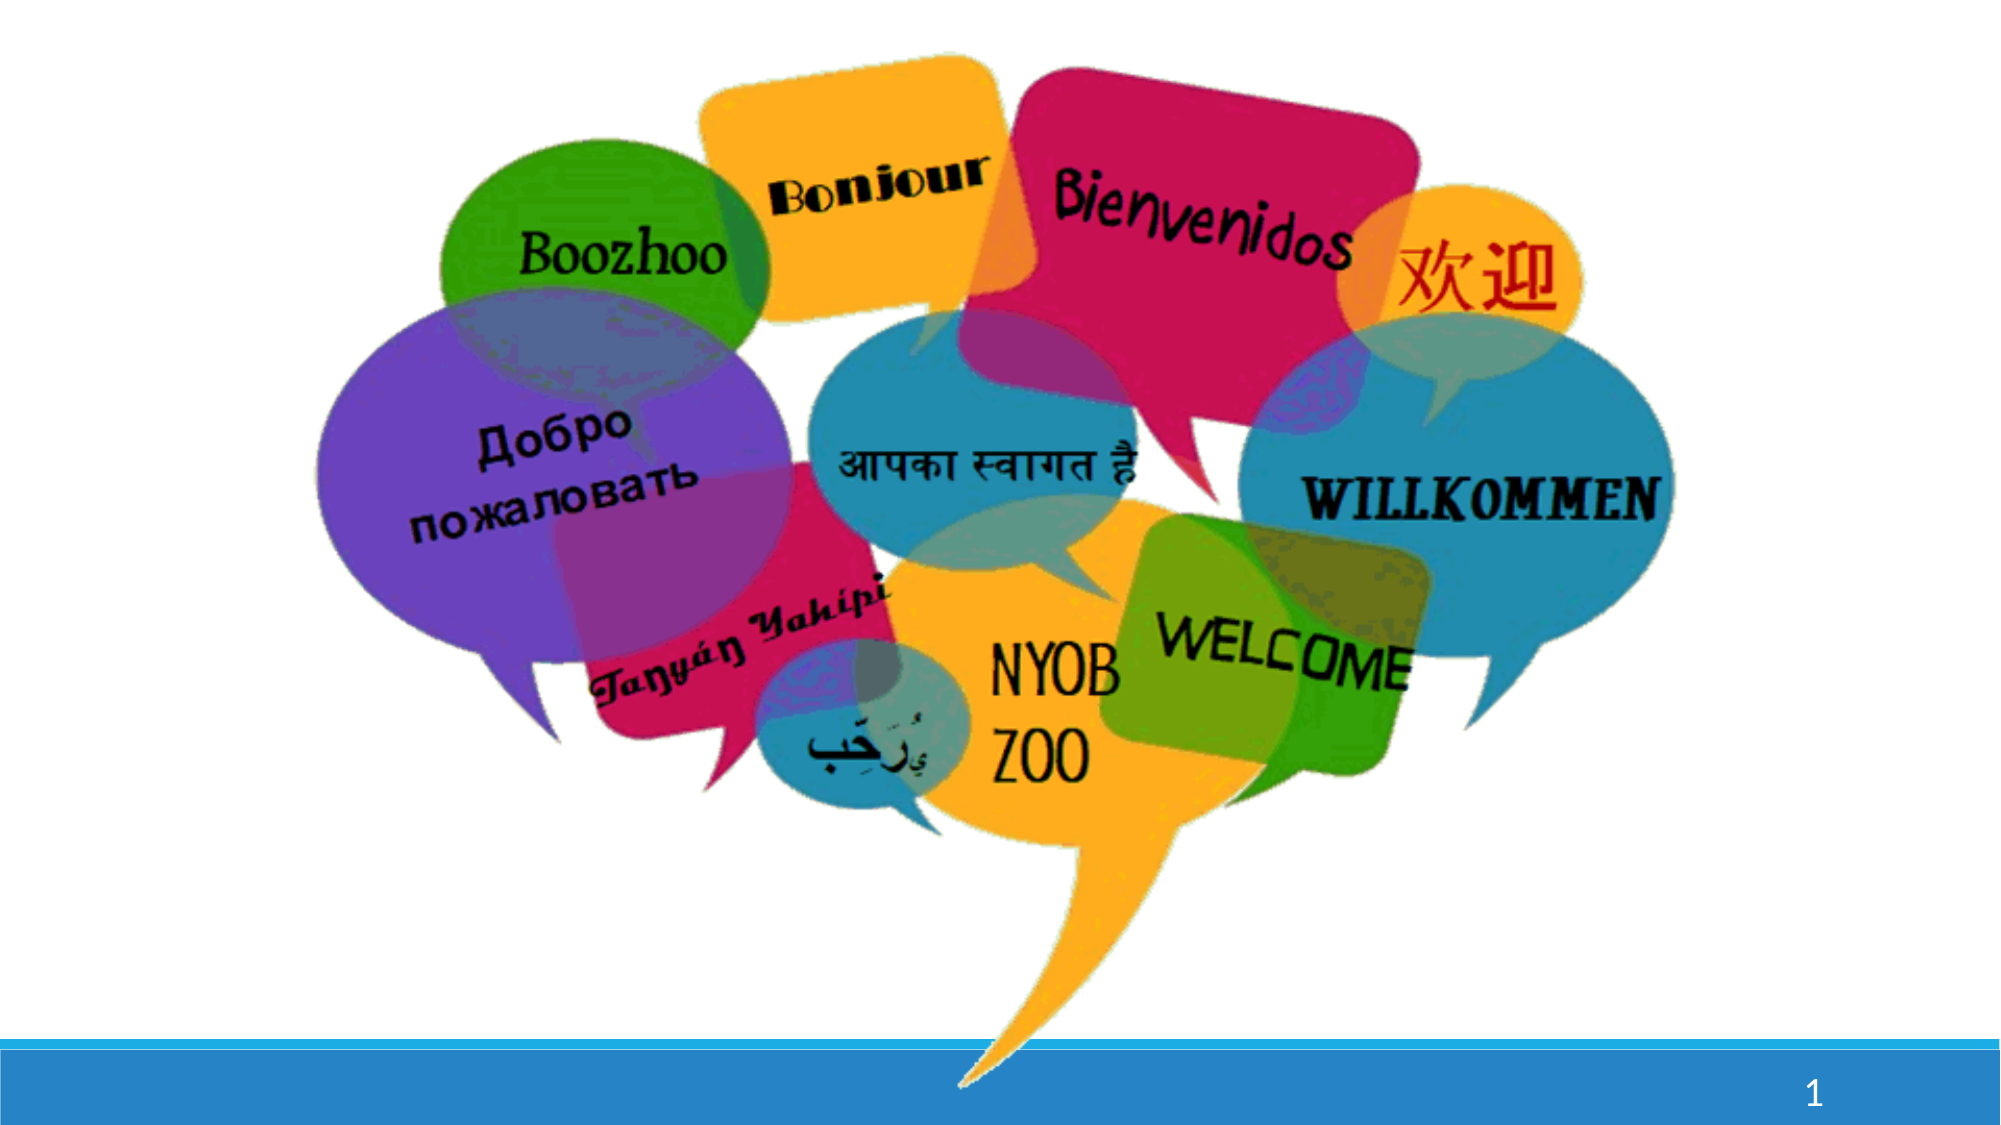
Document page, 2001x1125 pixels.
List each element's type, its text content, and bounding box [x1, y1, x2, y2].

slide_number 1 [1624, 1059, 1840, 1120]
picture [289, 30, 1711, 1095]
